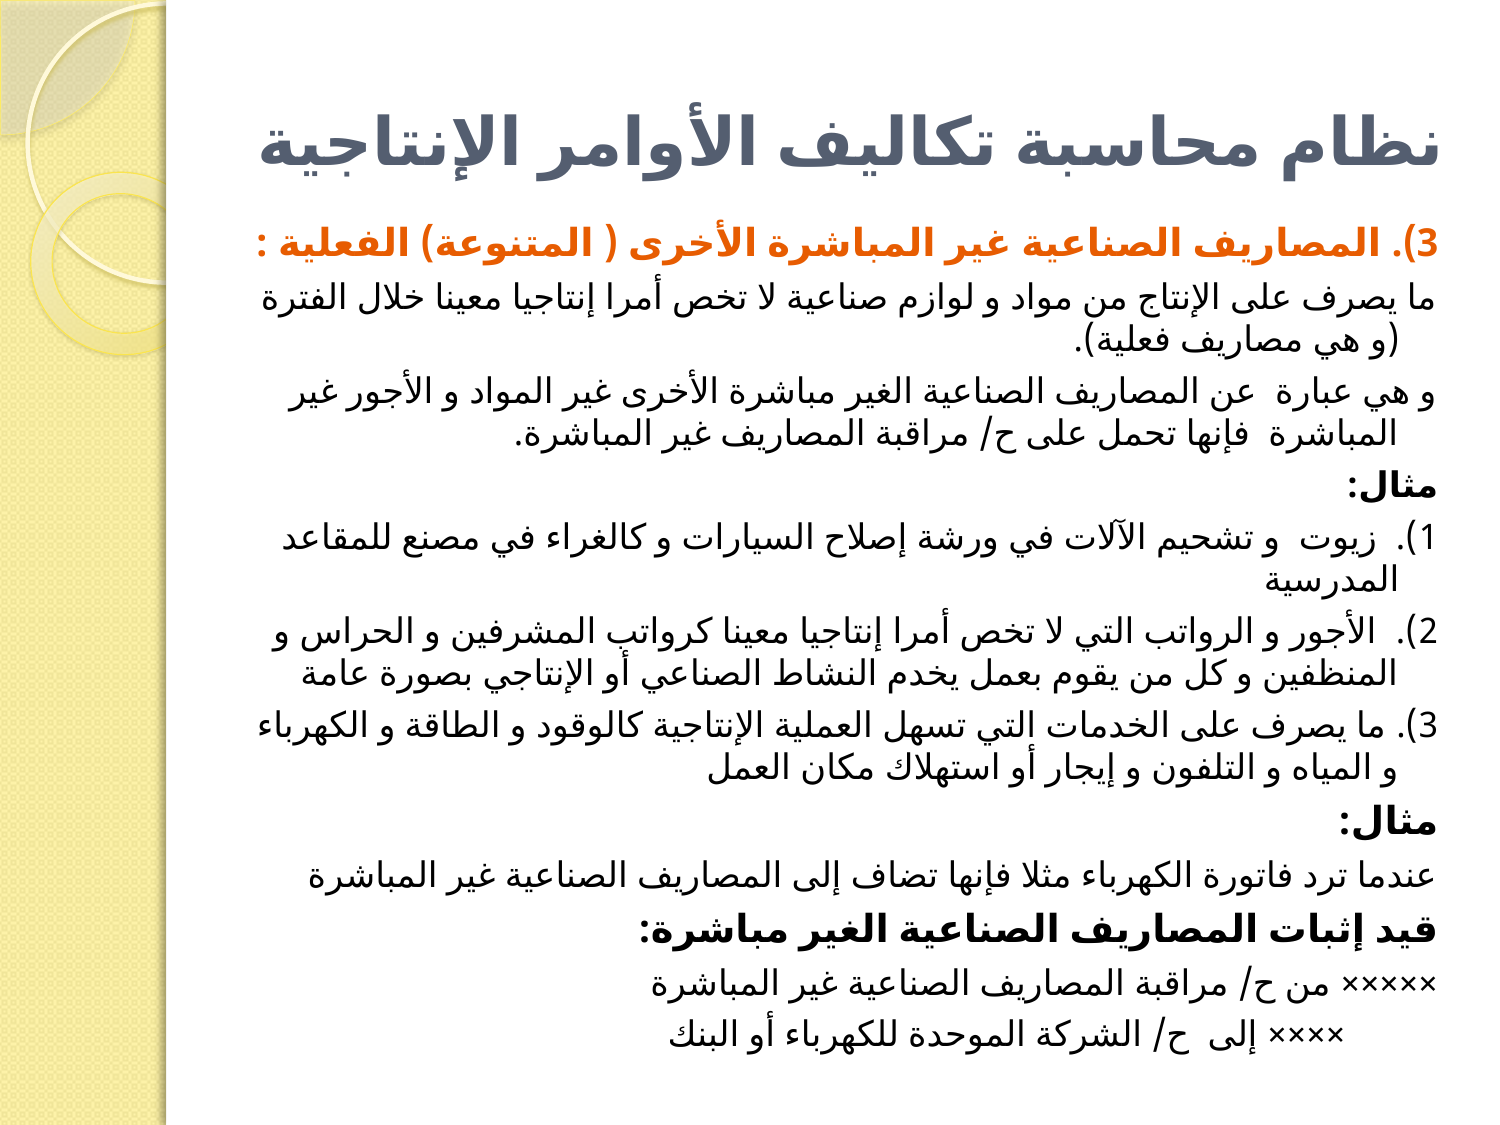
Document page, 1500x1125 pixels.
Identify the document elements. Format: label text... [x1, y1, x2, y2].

list 3). المصاريف الصناعية غير المباشرة الأخرى ( المتنوعة) الفعلية : ما يصرف على الإنتاج من مواد و لوازم صناعية لا تخص أمرا إنتاجيا معينا خلال الفترة (و هي مصاريف فعلية). و هي عبارة عن المصاريف الصناعية الغير مباشرة الأخرى غير المواد و الأجور غير المباشرة فإنها تحمل على ح/ مراقبة المصاريف غير المباشرة. مثال: 1). زيوت و تشحيم الآلات في ورشة إصلاح السيارات و كالغراء في مصنع للمقاعد المدرسية 2). الأجور و الرواتب التي لا تخص أمرا إنتاجيا معينا كرواتب المشرفين و الحراس و المنظفين و كل من يقوم بعمل يخدم النشاط الصناعي أو الإنتاجي بصورة عامة 3). ما يصرف على الخدمات التي تسهل العملية الإنتاجية كالوقود و الطاقة و الكهرباء و المياه و التلفون و إيجار أو استهلاك مكان العمل مثال: عندما ترد فاتورة الكهرباء مثلا فإنها تضاف إلى المصاريف الصناعية غير المباشرة قيد إثبات المصاريف الصناعية الغير مباشرة: ××××× من ح/ مراقبة المصاريف الصناعية غير المباشرة ×××× إلى ح/ الشركة الموحدة للكهرباء أو البنك [234, 210, 1465, 1090]
title نظام محاسبة تكاليف الأوامر الإنتاجية [235, 45, 1466, 233]
